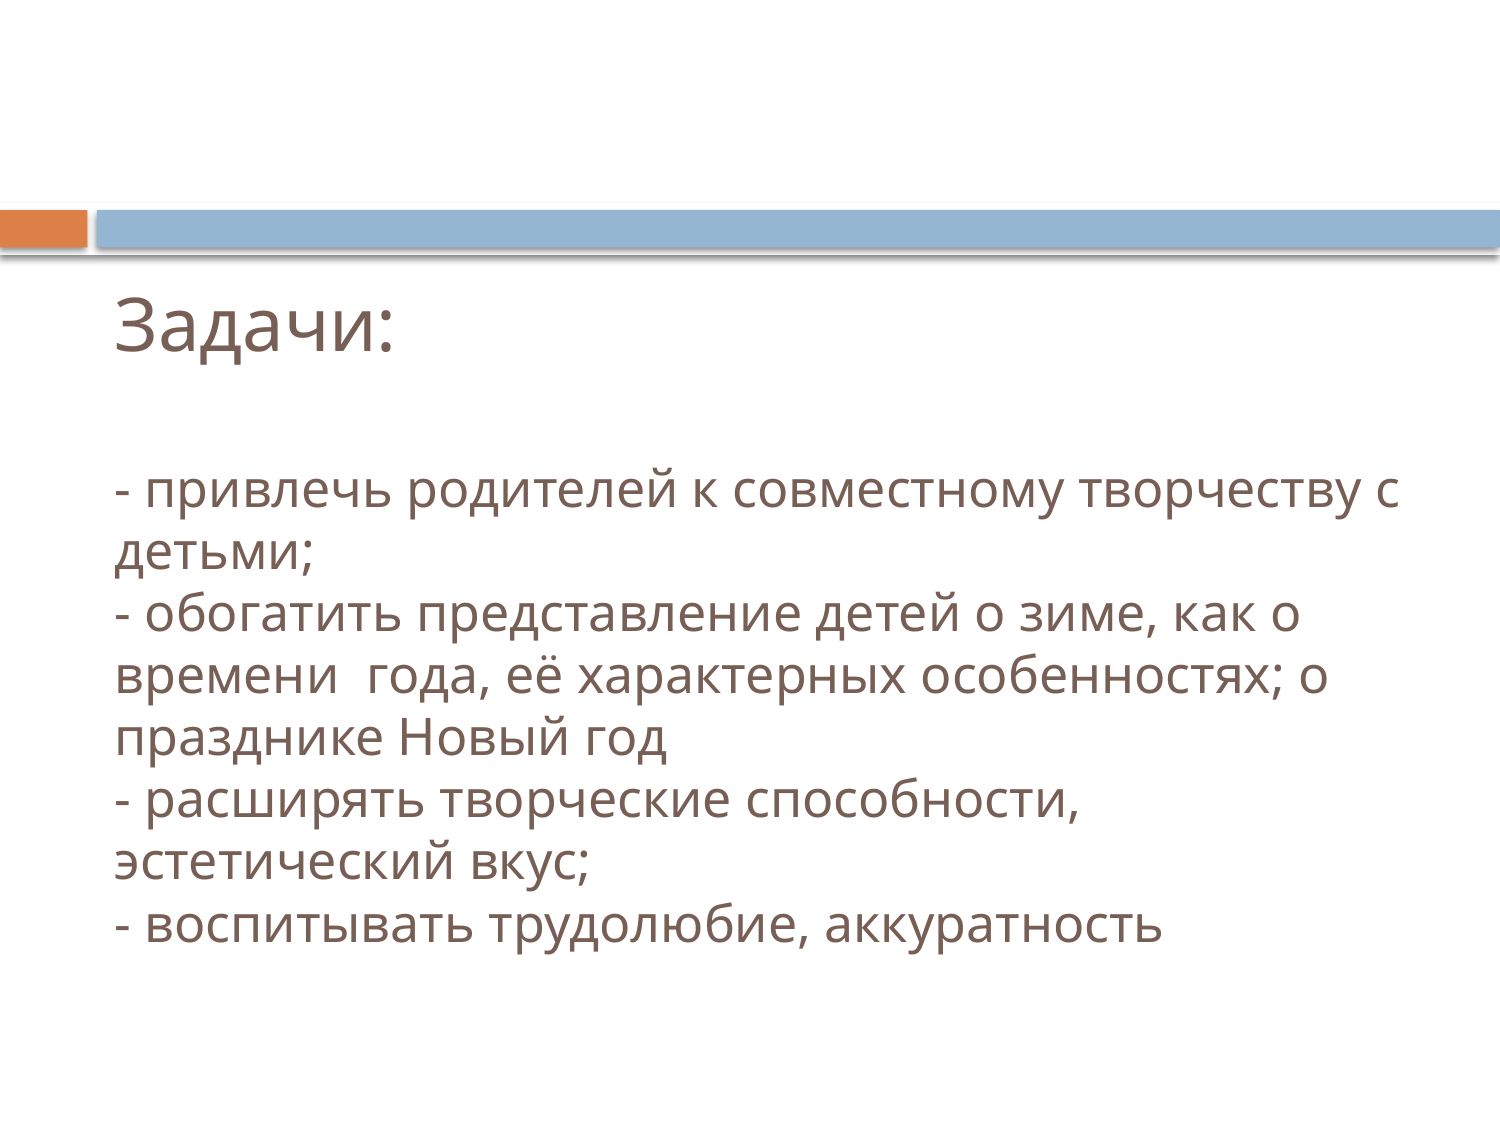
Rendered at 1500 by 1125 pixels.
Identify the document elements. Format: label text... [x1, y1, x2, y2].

title Задачи: - привлечь родителей к совместному творчеству с детьми; - обогатить представление детей о зиме, как о времени года, её характерных особенностях; о празднике Новый год - расширять творческие способности, эстетический вкус; - воспитывать трудолюбие, аккуратность [99, 269, 1438, 961]
